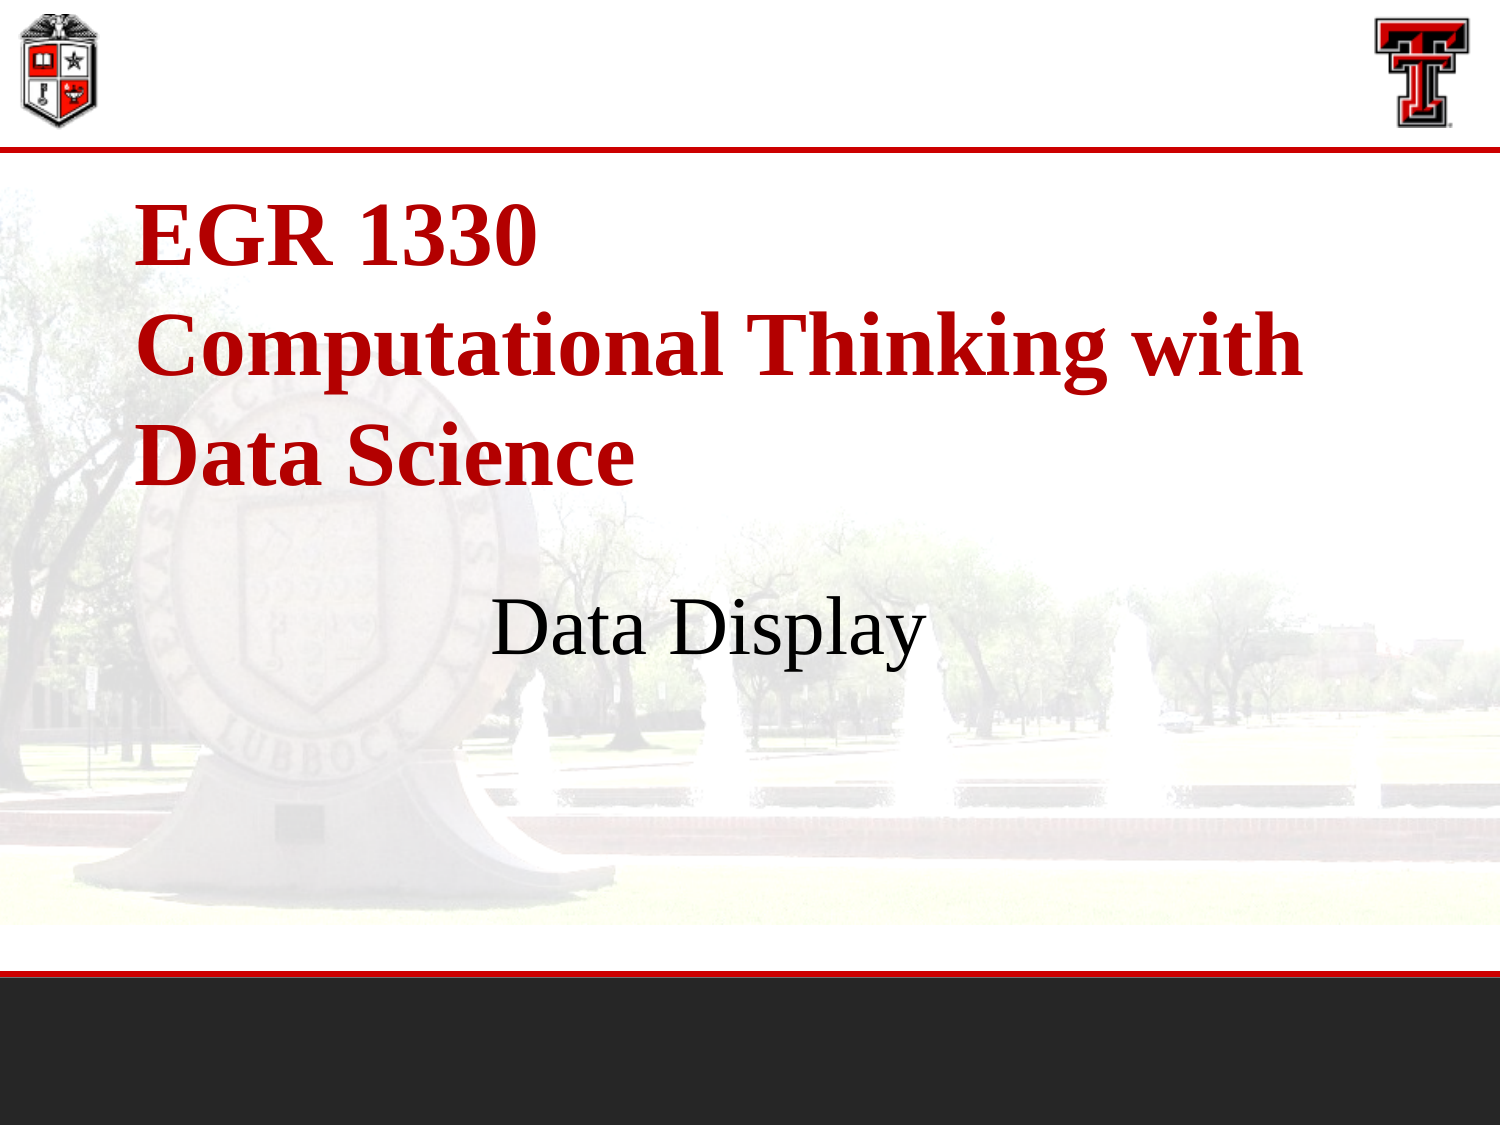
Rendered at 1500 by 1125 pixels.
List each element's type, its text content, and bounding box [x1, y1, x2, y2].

title EGR 1330 Computational Thinking with Data Science [119, 146, 1418, 531]
picture [1373, 14, 1472, 128]
picture [11, 14, 114, 136]
text_box Data Display [94, 563, 1324, 679]
